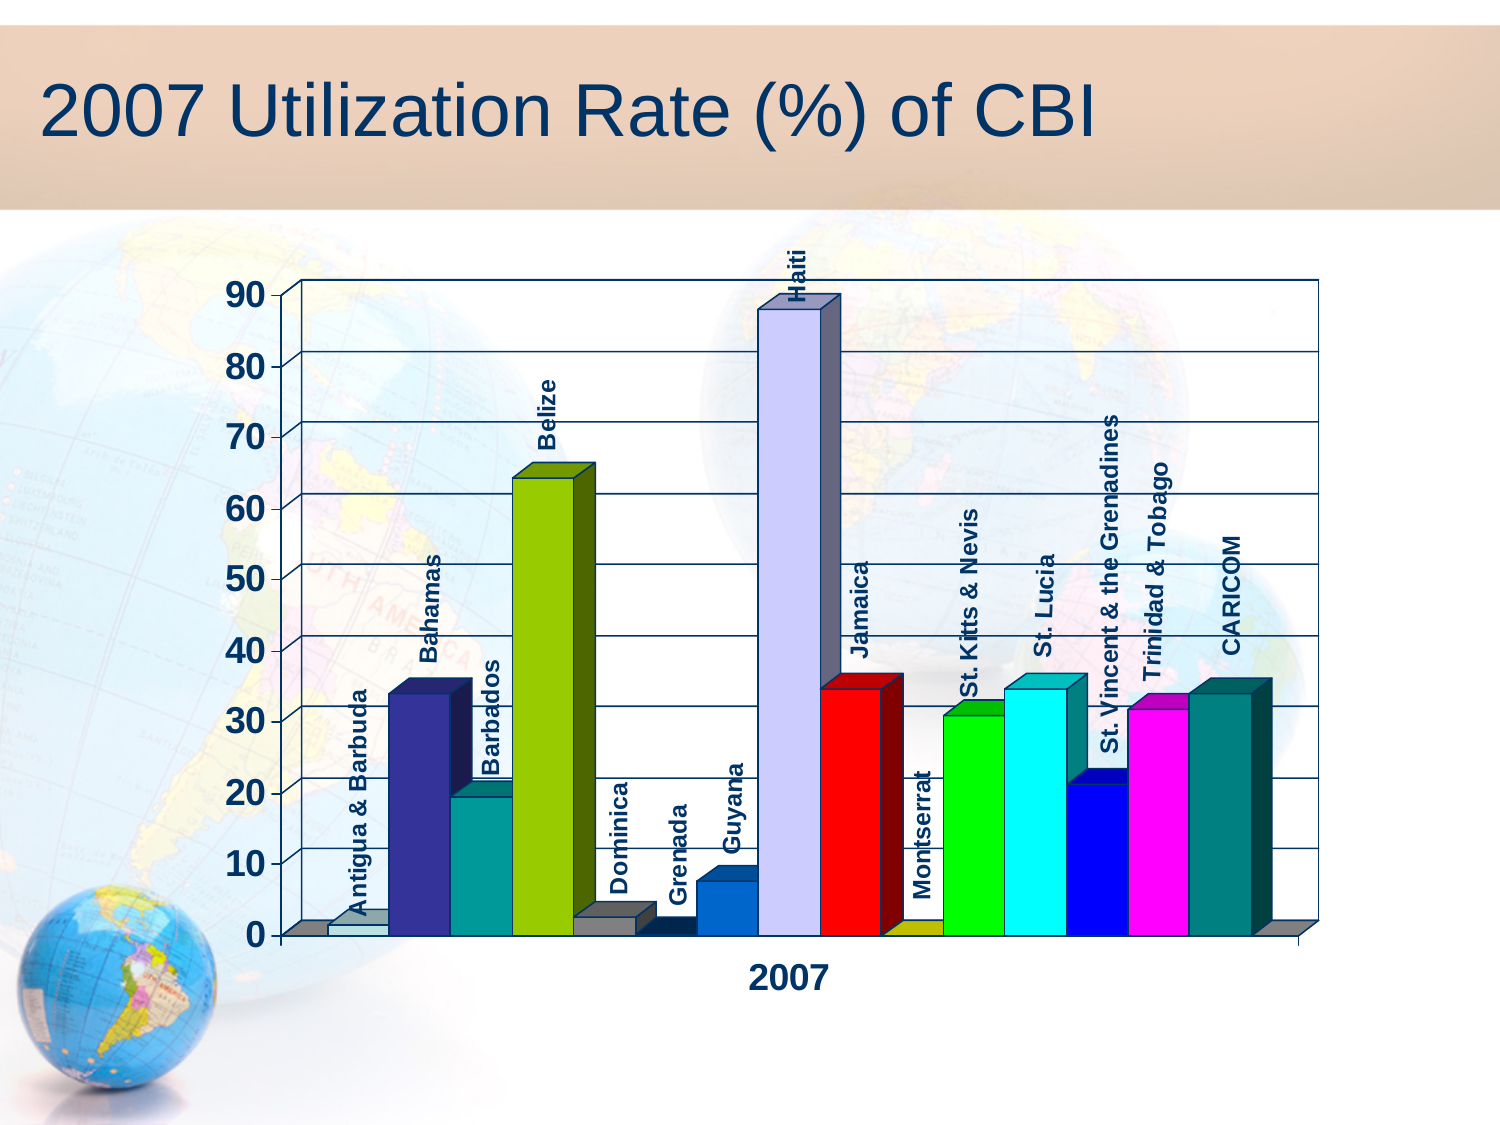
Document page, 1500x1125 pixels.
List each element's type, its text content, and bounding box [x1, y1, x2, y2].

title 2007 Utilization Rate (%) of CBI [24, 37, 1476, 176]
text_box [149, 237, 1388, 1038]
picture [0, 0, 1500, 1125]
